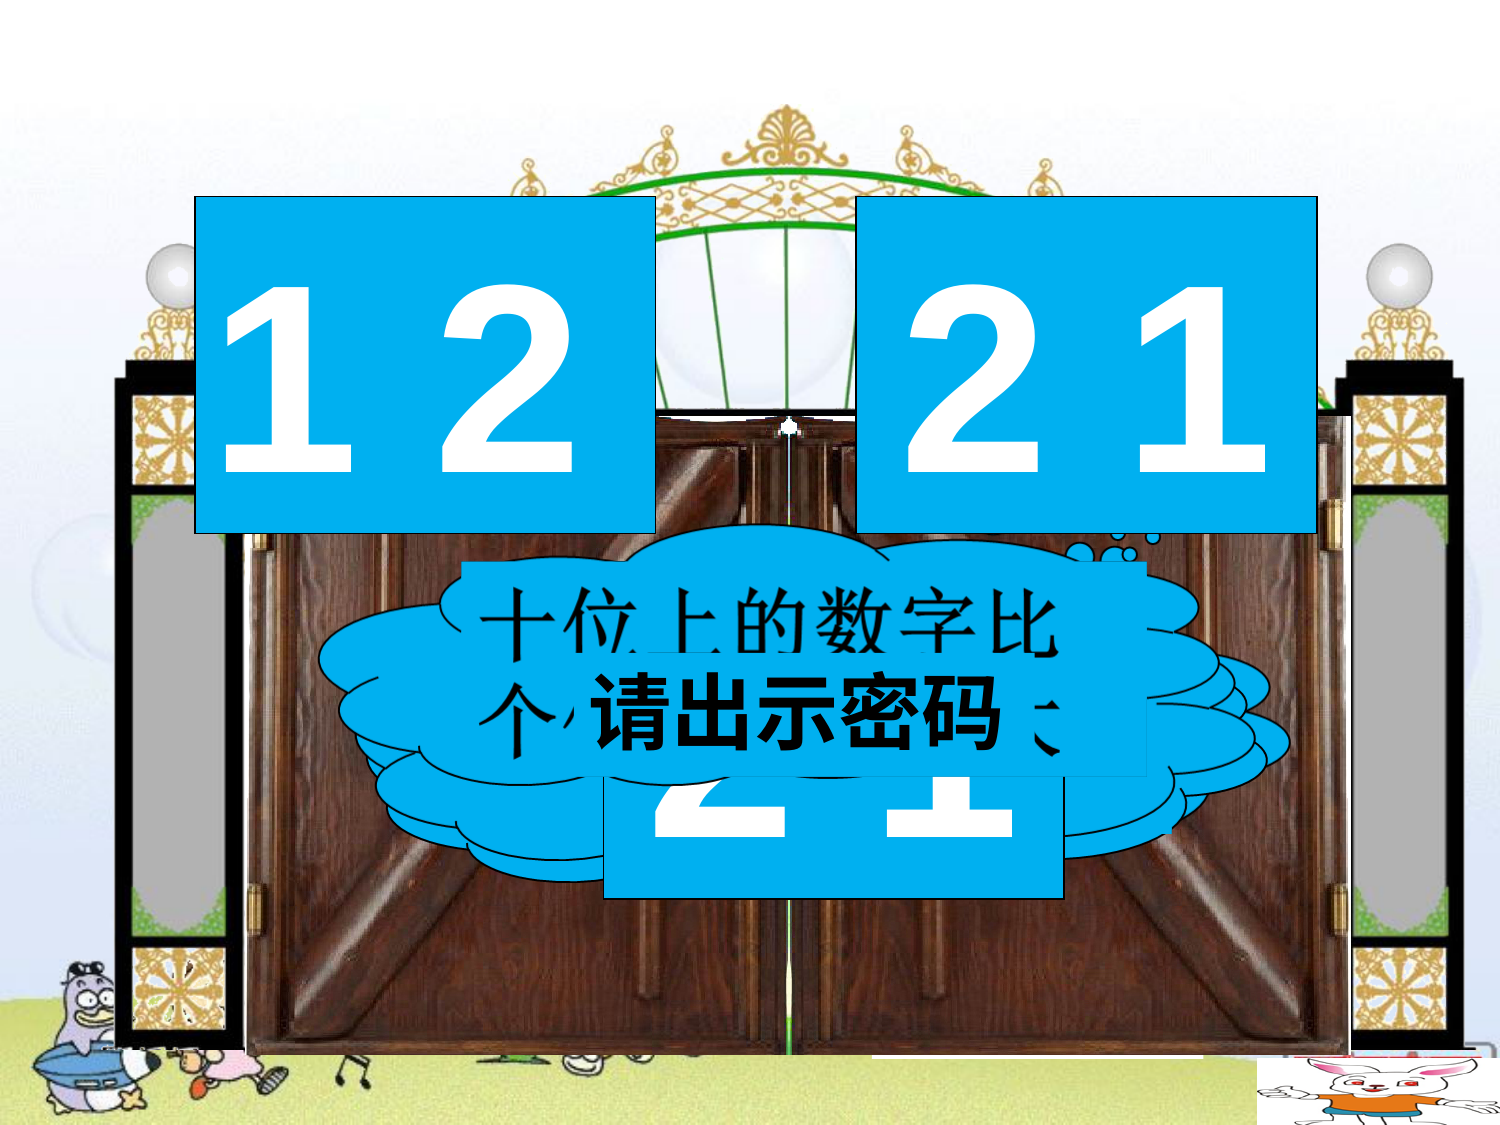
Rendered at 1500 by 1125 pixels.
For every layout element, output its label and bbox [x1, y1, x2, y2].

text_box [245, 415, 790, 1055]
picture [0, 0, 1500, 1125]
